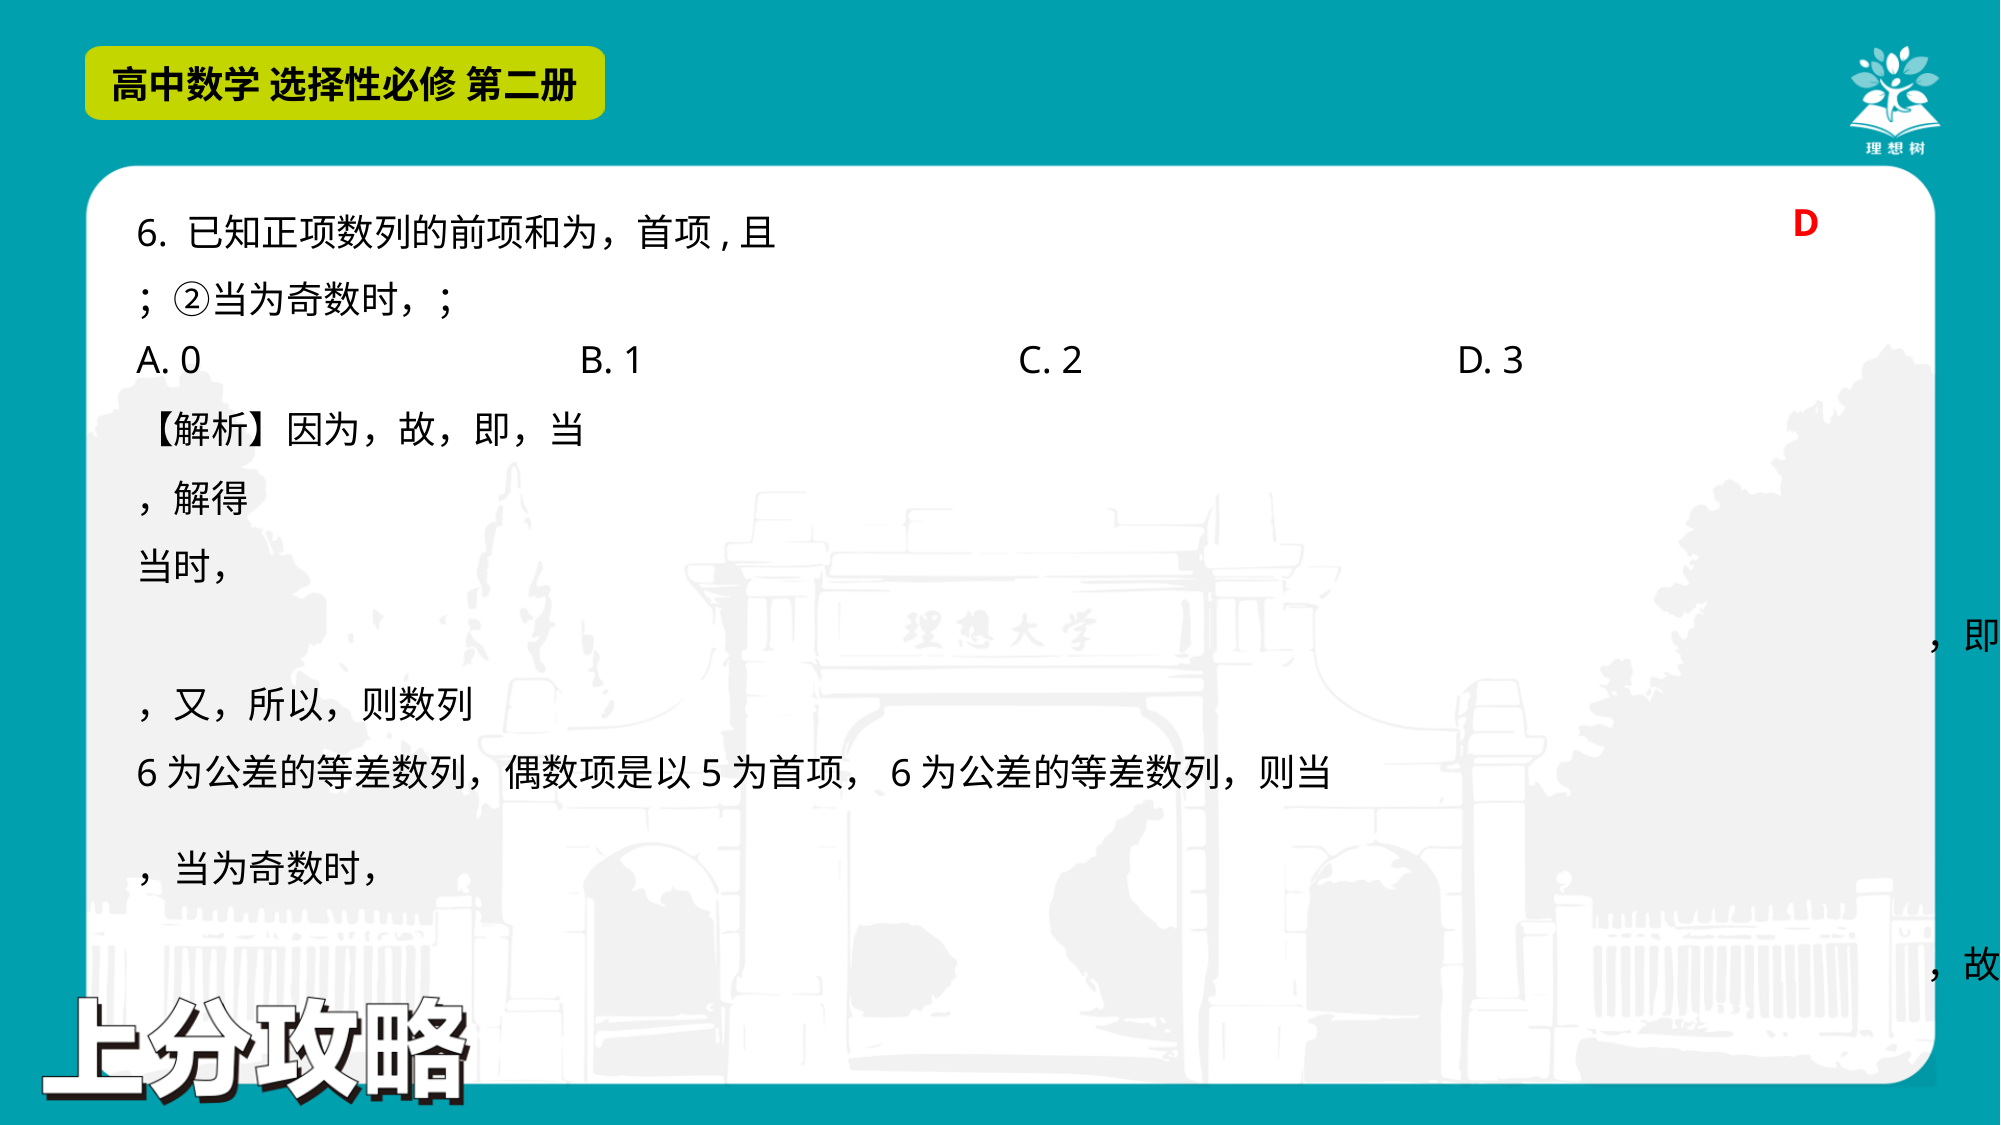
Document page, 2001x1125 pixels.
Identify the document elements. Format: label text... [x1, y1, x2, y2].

text_box D [1778, 198, 1834, 243]
picture [0, 0, 2000, 1125]
text_box A. 0 B. 1 C. 2 D. 3 [136, 313, 1865, 374]
